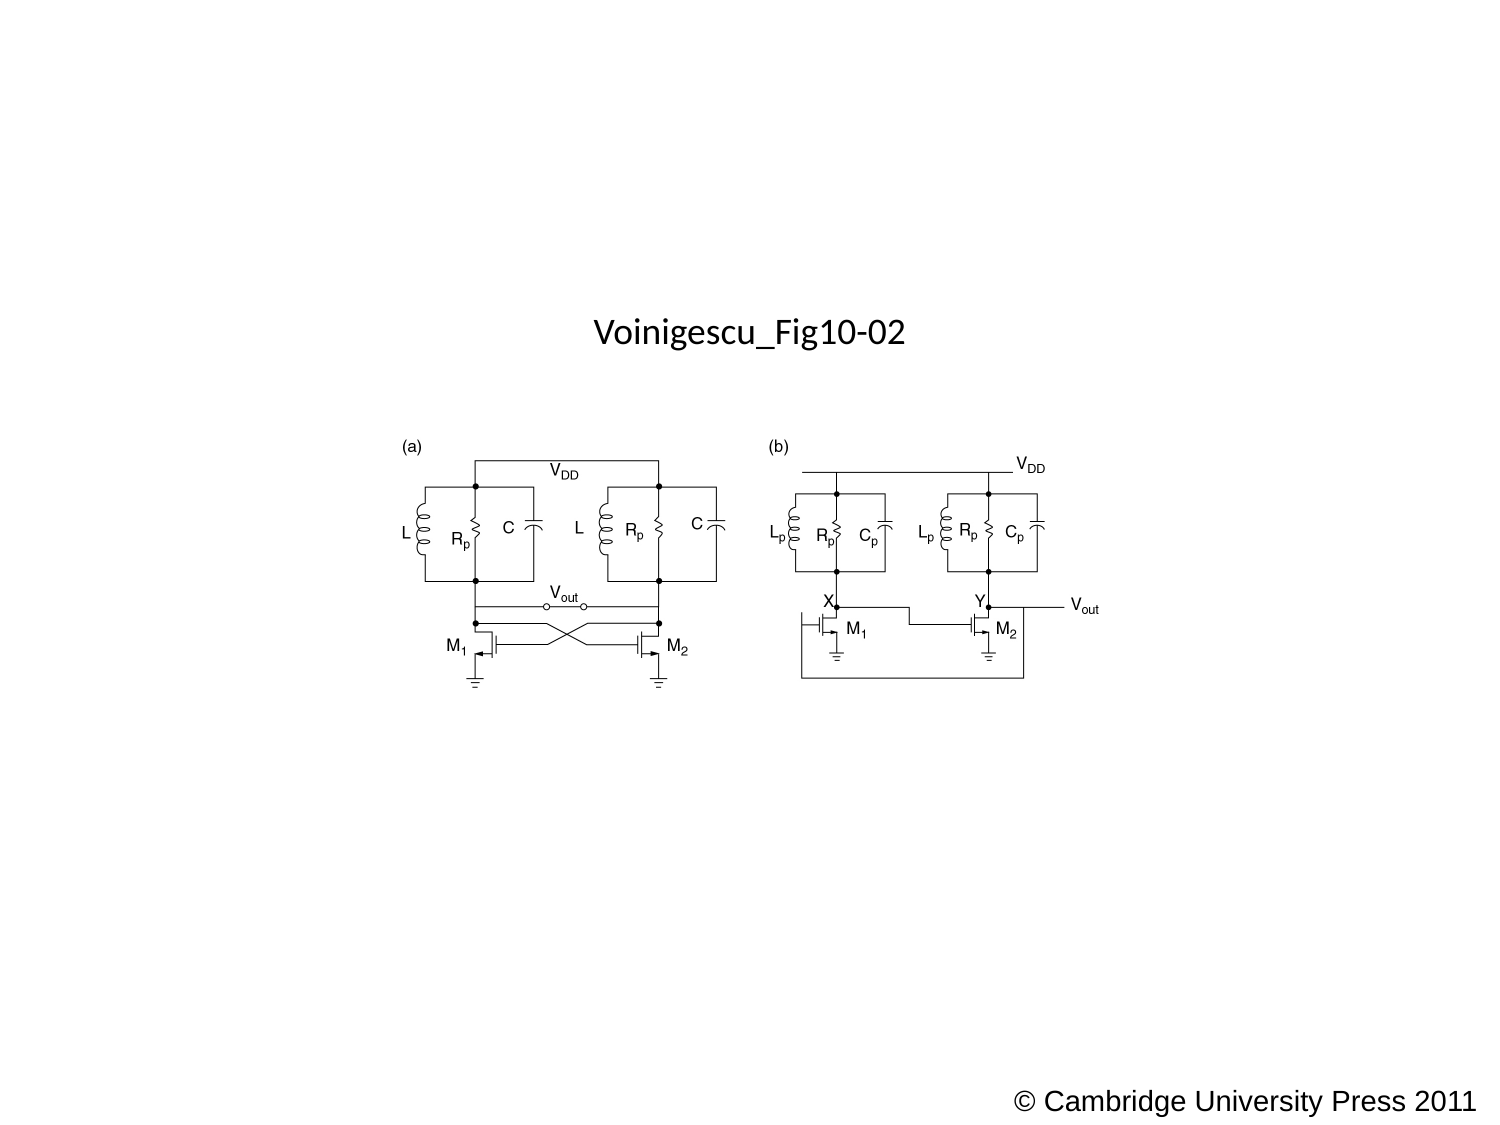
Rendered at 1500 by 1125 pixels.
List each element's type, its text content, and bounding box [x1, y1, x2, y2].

text_box © Cambridge University Press 2011 [907, 1074, 1493, 1125]
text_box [401, 299, 1099, 688]
